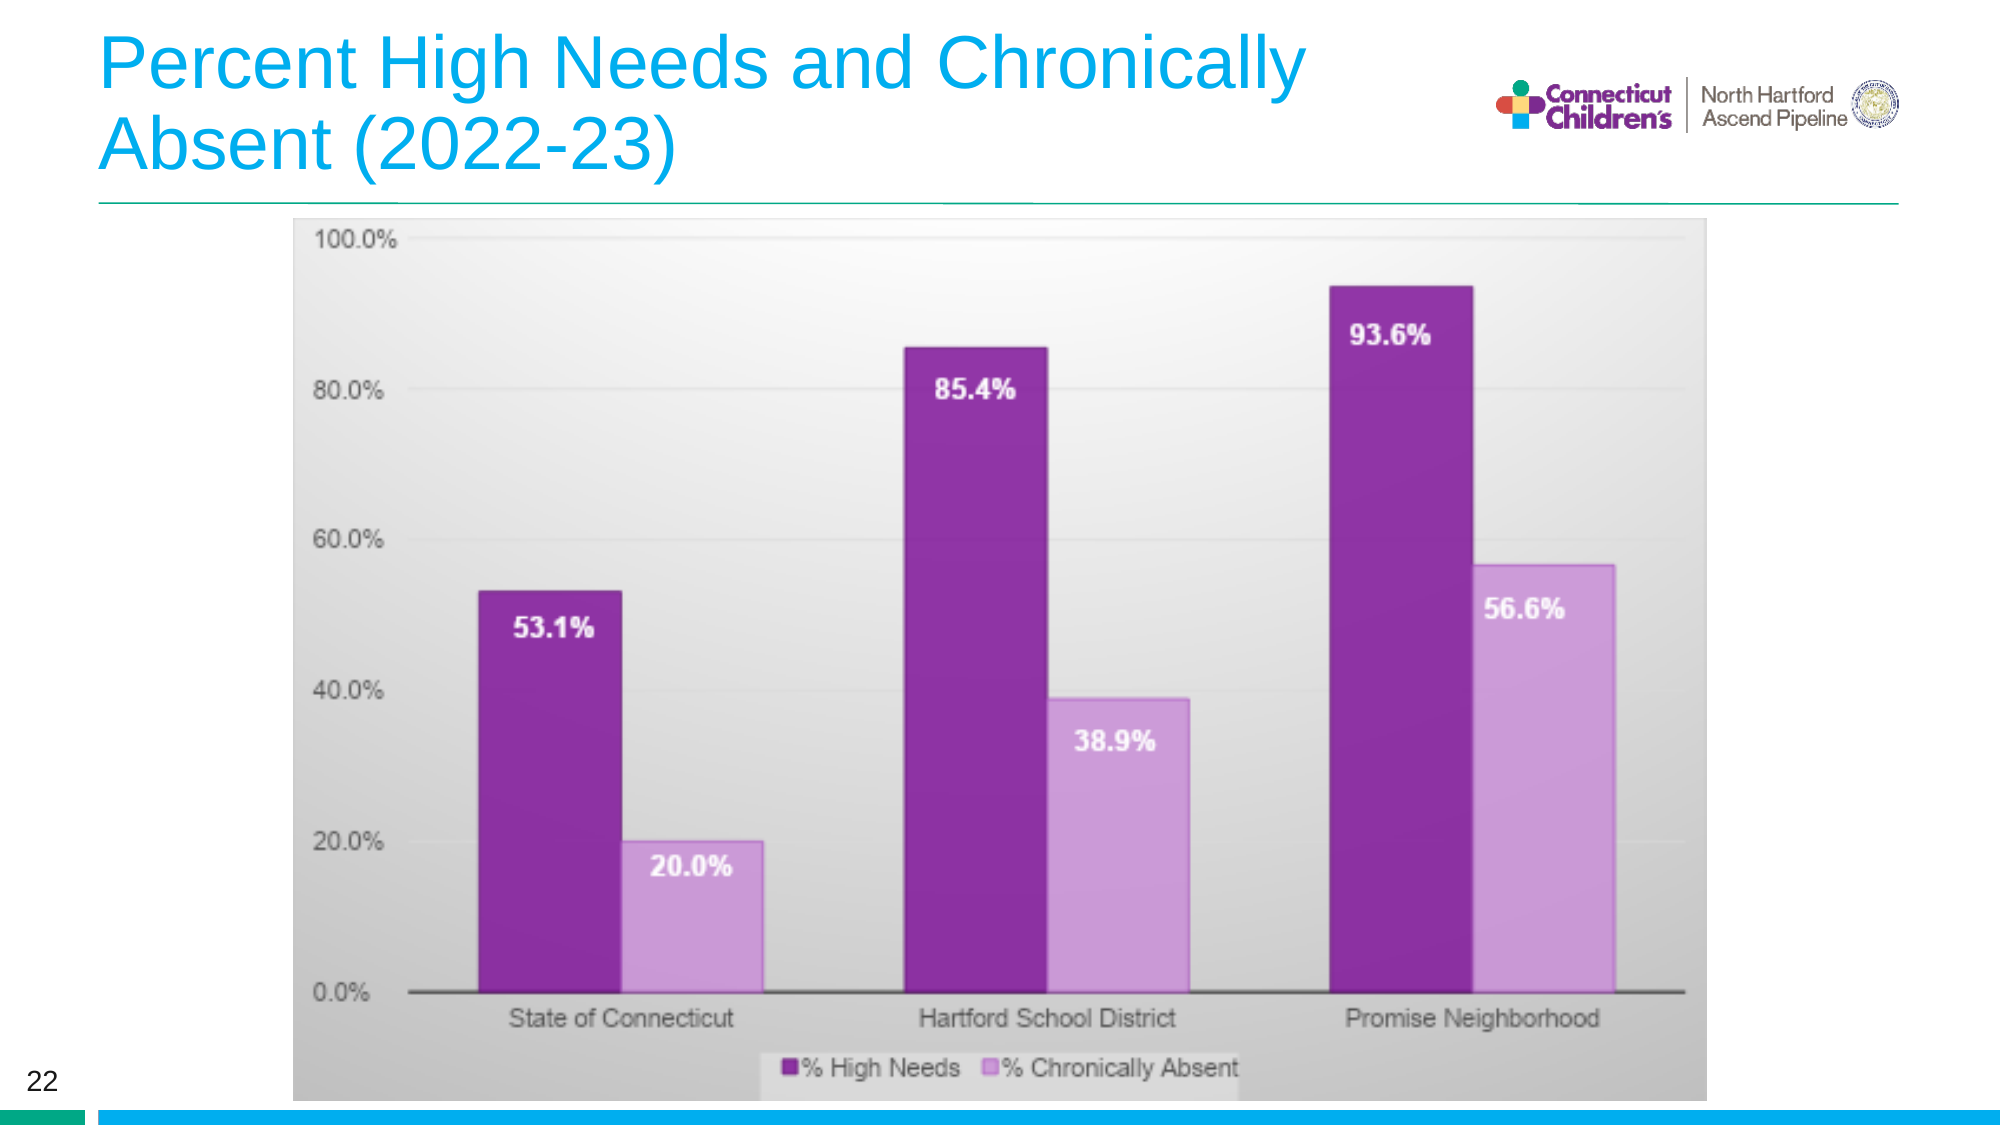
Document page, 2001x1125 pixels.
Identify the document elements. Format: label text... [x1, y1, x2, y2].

picture [1498, 77, 1899, 133]
picture [293, 218, 1707, 1102]
slide_number 22 [0, 1050, 85, 1110]
title Percent High Needs and Chronically Absent (2022-23) [98, 23, 1498, 187]
